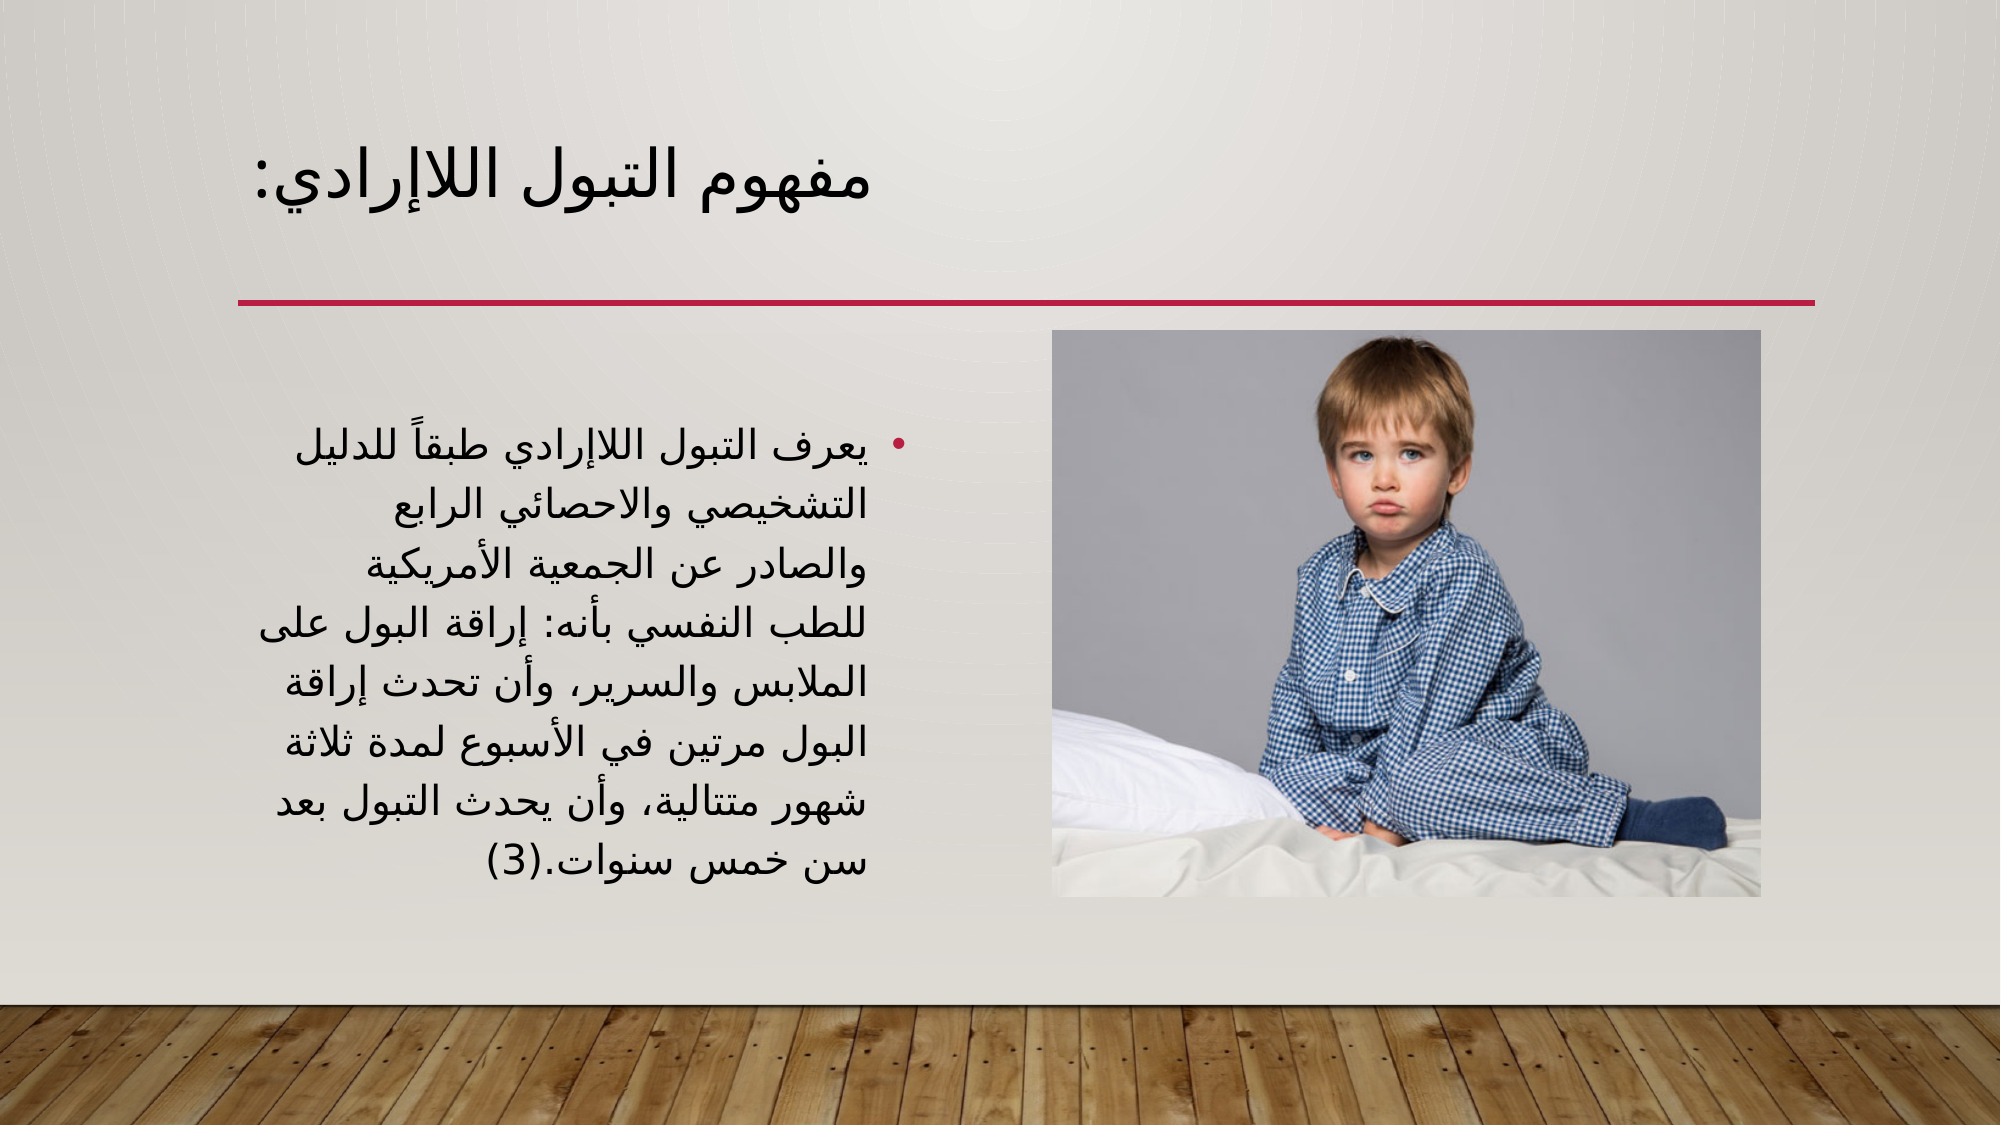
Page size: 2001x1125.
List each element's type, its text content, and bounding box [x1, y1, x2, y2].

picture [0, 1005, 2000, 1125]
list يعرف التبول اللاإرادي طبقاً للدليل التشخيصي والاحصائي الرابع والصادر عن الجمعية الأمريكية للطب النفسي بأنه: إراقة البول على الملابس والسرير، وأن تحدث إراقة البول مرتين في الأسبوع لمدة ثلاثة شهور متتالية، وأن يحدث التبول بعد سن خمس سنوات.(3) [238, 330, 921, 897]
title مفهوم التبول اللاإرادي: [238, 131, 1814, 305]
picture [1052, 330, 1761, 897]
